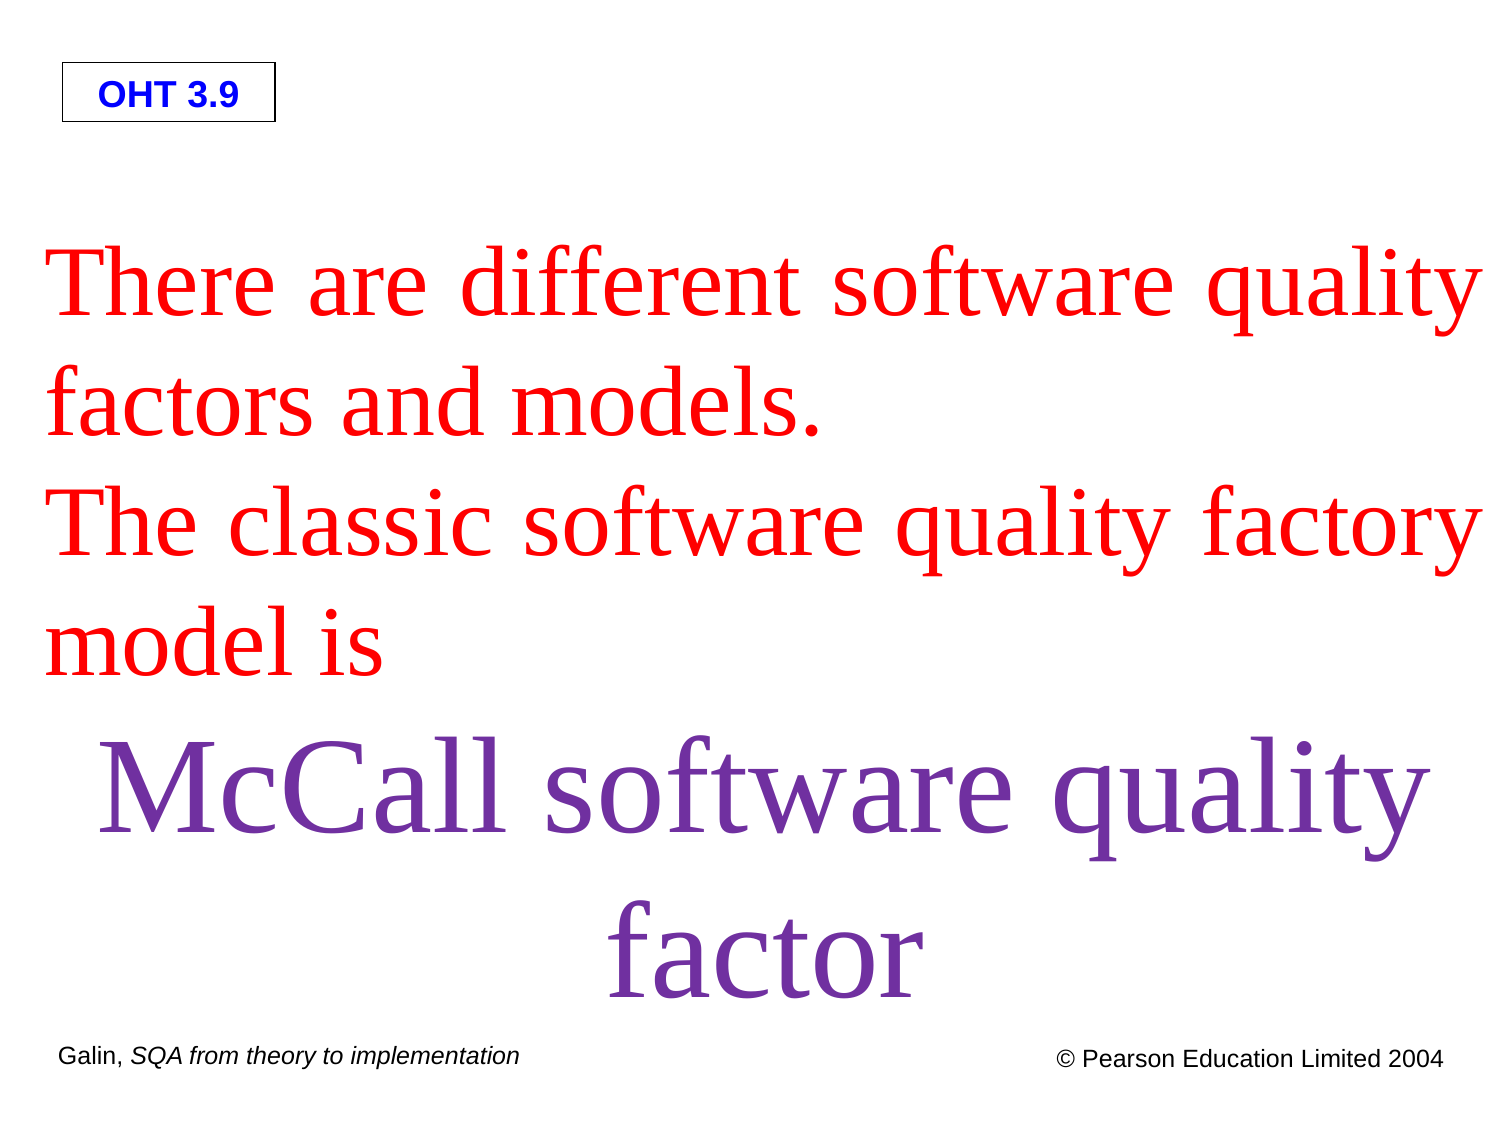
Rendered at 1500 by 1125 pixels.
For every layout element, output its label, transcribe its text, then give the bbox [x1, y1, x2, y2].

text_box There are different software quality factors and models. The classic software quality factory model is McCall software quality factor [29, 208, 1500, 1125]
